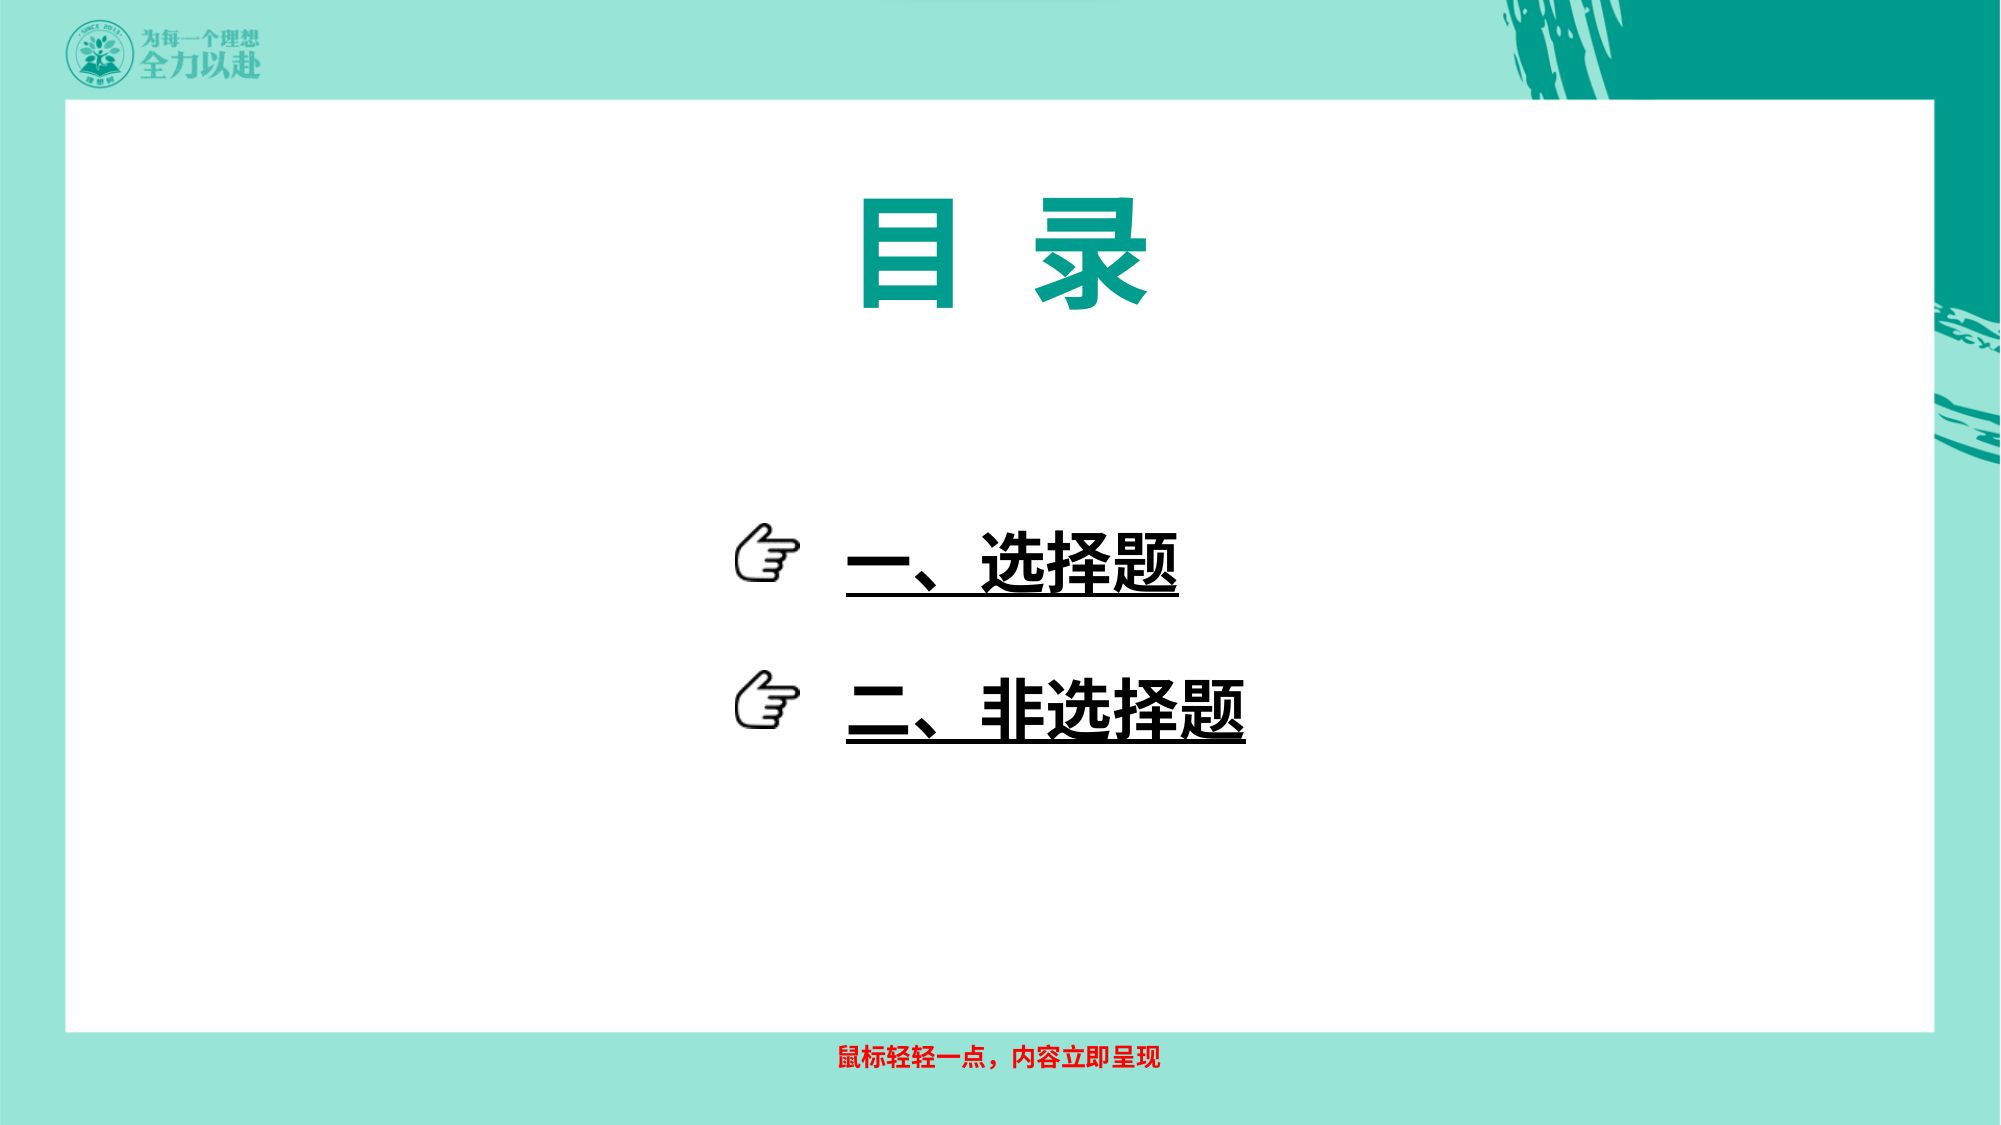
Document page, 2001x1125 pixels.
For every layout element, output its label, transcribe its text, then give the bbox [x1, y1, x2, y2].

text_box 一、选择题 [821, 508, 1265, 597]
text_box 二、非选择题 [821, 655, 1265, 744]
picture [0, 0, 2000, 1125]
